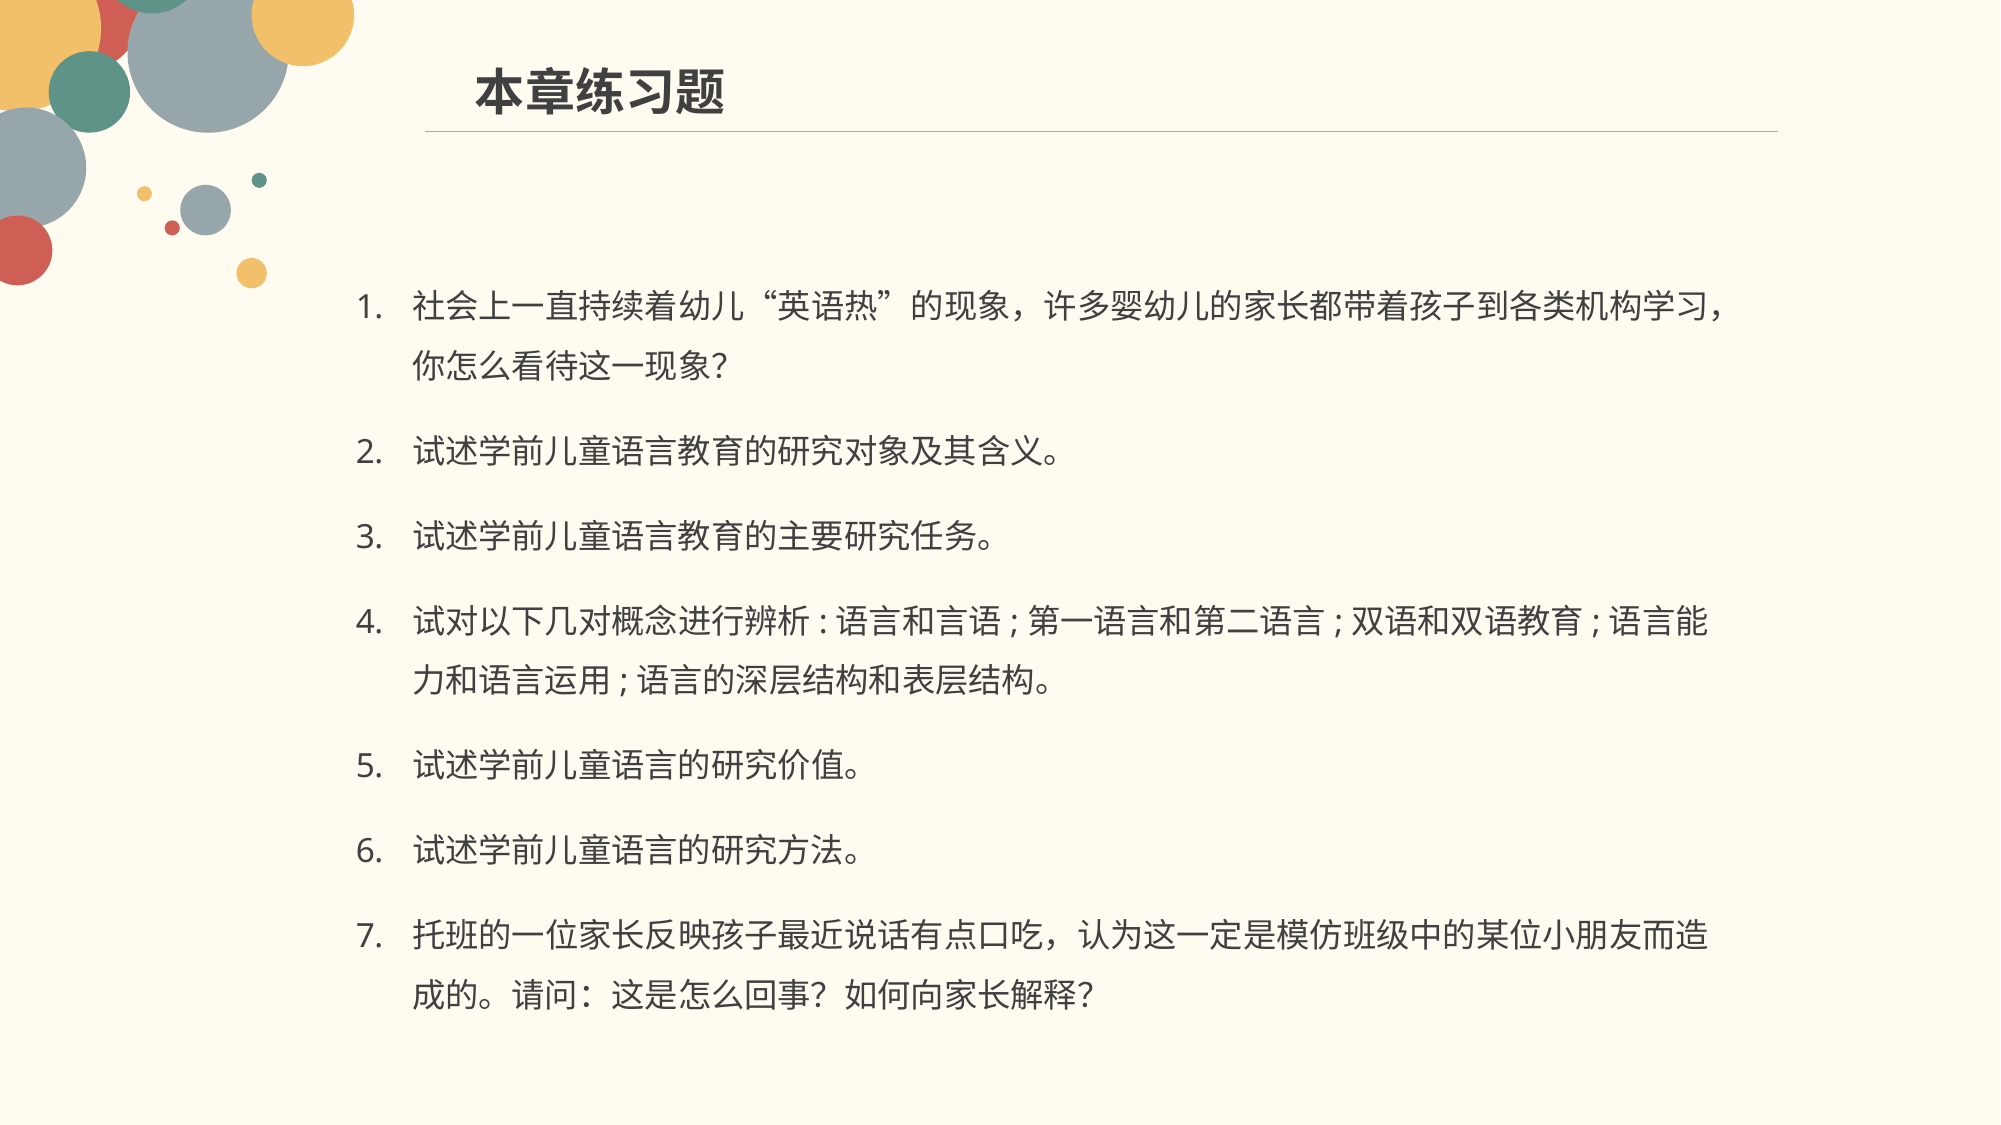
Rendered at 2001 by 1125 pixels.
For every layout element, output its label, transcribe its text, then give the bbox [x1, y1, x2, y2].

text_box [0, 0, 355, 289]
text_box 本章练习题 [460, 53, 1454, 129]
text_box 社会上一直持续着幼儿“英语热”的现象，许多婴幼儿的家长都带着孩子到各类机构学习，你怎么看待这一现象？ 试述学前儿童语言教育的研究对象及其含义。 试述学前儿童语言教育的主要研究任务。 试对以下几对概念进行辨析:语言和言语;第一语言和第二语言;双语和双语教育;语言能力和语言运用;语言的深层结构和表层结构。 试述学前儿童语言的研究价值。 试述学前儿童语言的研究方法。 托班的一位家长反映孩子最近说话有点口吃，认为这一定是模仿班级中的某位小朋友而造成的。请问：这是怎么回事？如何向家长解释？ [340, 257, 1741, 1022]
